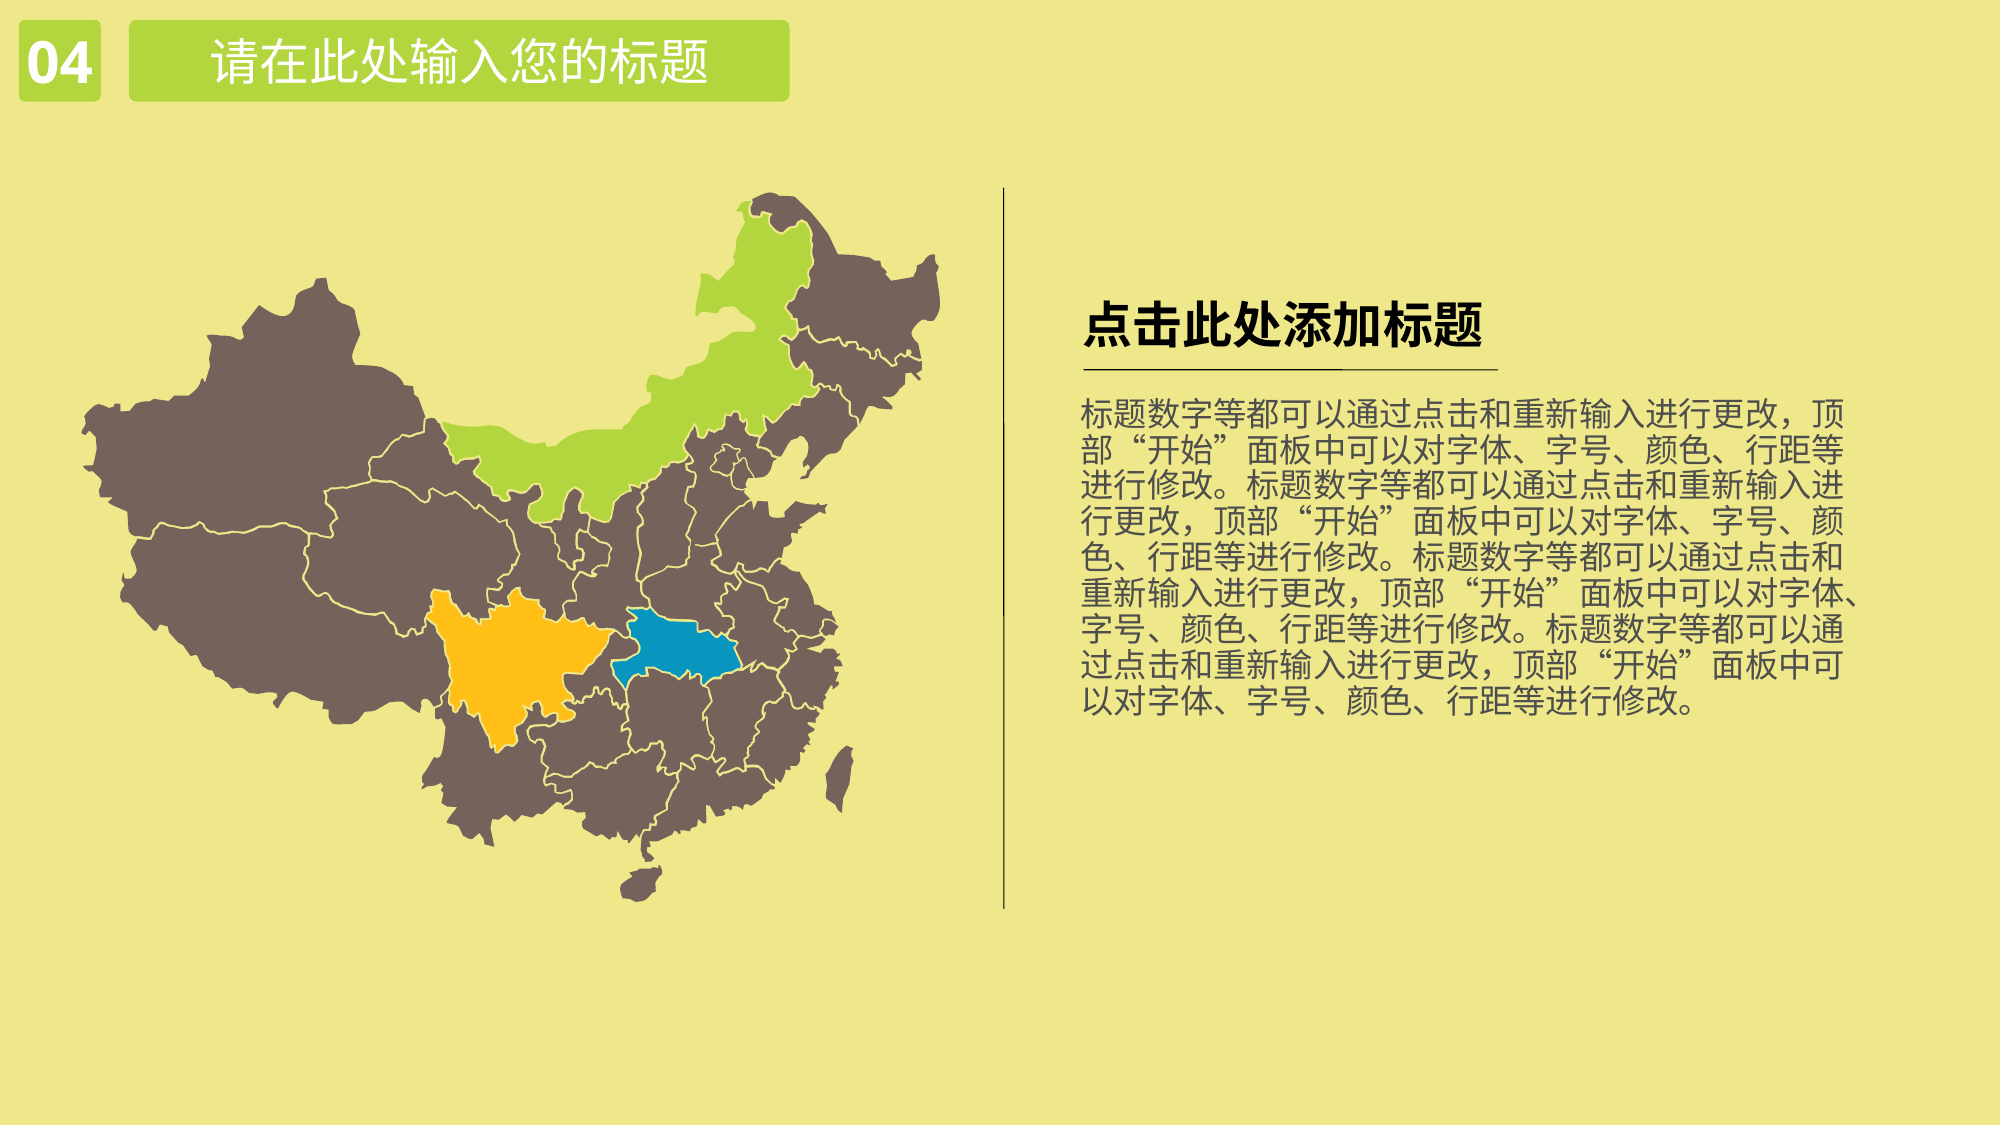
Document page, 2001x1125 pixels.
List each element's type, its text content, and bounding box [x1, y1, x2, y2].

text_box [711, 445, 740, 475]
text_box [825, 745, 854, 813]
text_box [820, 620, 839, 636]
text_box 标题数字等都可以通过点击和重新输入进行更改，顶部“开始”面板中可以对字体、字号、颜色、行距等进行修改。标题数字等都可以通过点击和重新输入进行更改，顶部“开始”面板中可以对字体、字号、颜色、行距等进行修改。标题数字等都可以通过点击和重新输入进行更改，顶部“开始”面板中可以对字体、字号、颜色、行距等进行修改。标题数字等都可以通过点击和重新输入进行更改，顶部“开始”面板中可以对字体、字号、颜色、行距等进行修改。 [1065, 390, 1890, 728]
text_box 点击此处添加标题 [1068, 286, 1498, 361]
text_box [442, 200, 819, 522]
text_box [81, 277, 426, 538]
text_box 请在此处输入您的标题 [128, 19, 790, 102]
text_box [732, 458, 754, 489]
text_box [745, 693, 820, 784]
text_box [684, 412, 778, 546]
text_box [716, 572, 798, 671]
text_box [427, 589, 613, 752]
text_box [736, 559, 836, 637]
text_box [713, 501, 828, 573]
text_box [540, 488, 590, 569]
text_box [563, 631, 639, 708]
text_box 04 [18, 19, 101, 102]
text_box [120, 523, 452, 725]
text_box [545, 742, 678, 844]
text_box [637, 455, 695, 581]
text_box [528, 688, 631, 777]
text_box [703, 664, 784, 774]
text_box [369, 417, 611, 622]
text_box [780, 328, 922, 425]
text_box [778, 635, 843, 710]
text_box [640, 756, 775, 862]
text_box [421, 690, 572, 847]
text_box [563, 484, 649, 637]
text_box [612, 608, 741, 689]
text_box [304, 481, 519, 635]
text_box [758, 385, 858, 480]
text_box [642, 539, 740, 636]
text_box [622, 668, 714, 774]
text_box [750, 192, 940, 365]
text_box [620, 865, 663, 903]
